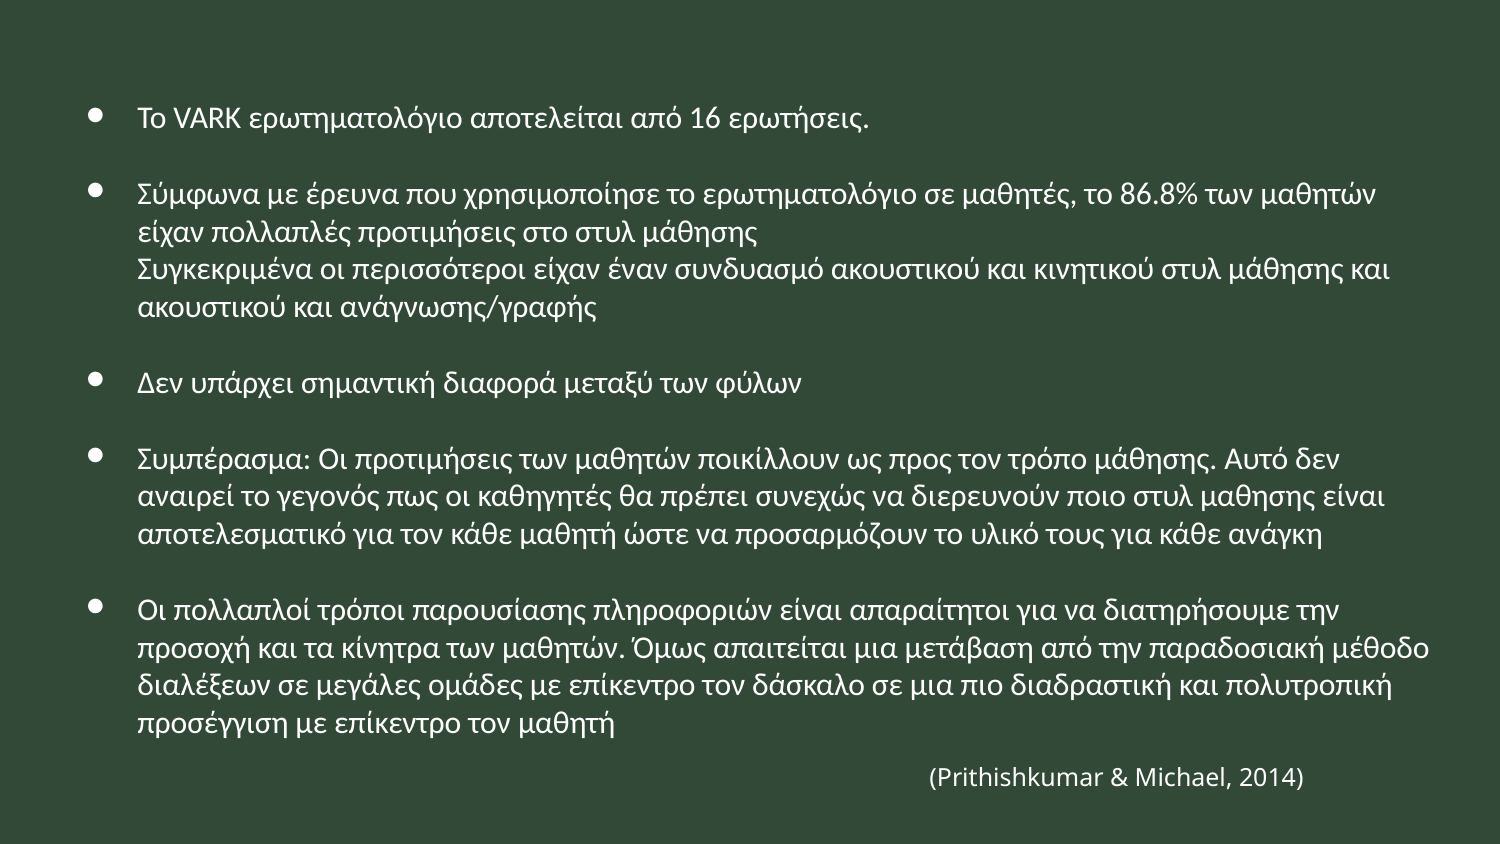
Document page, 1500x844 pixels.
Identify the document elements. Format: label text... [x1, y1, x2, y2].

subtitle Το VARK ερωτηματολόγιο αποτελείται από 16 ερωτήσεις. Σύμφωνα με έρευνα που χρησιμοποίησε το ερωτηματολόγιο σε μαθητές, το 86.8% των μαθητών είχαν πολλαπλές προτιμήσεις στο στυλ μάθησης Συγκεκριμένα οι περισσότεροι είχαν έναν συνδυασμό ακουστικού και κινητικού στυλ μάθησης και ακουστικού και ανάγνωσης/γραφής Δεν υπάρχει σημαντική διαφορά μεταξύ των φύλων Συμπέρασμα: Οι προτιμήσεις των μαθητών ποικίλλουν ως προς τον τρόπο μάθησης. Αυτό δεν αναιρεί το γεγονός πως οι καθηγητές θα πρέπει συνεχώς να διερευνούν ποιο στυλ μαθησης είναι αποτελεσματικό για τον κάθε μαθητή ώστε να προσαρμόζουν το υλικό τους για κάθε ανάγκη Οι πολλαπλοί τρόποι παρουσίασης πληροφοριών είναι απαραίτητοι για να διατηρήσουμε την προσοχή και τα κίνητρα των μαθητών. Όμως απαιτείται μια μετάβαση από την παραδοσιακή μέθοδο διαλέξεων σε μεγάλες ομάδες με επίκεντρο τον δάσκαλο σε μια πιο διαδραστική και πολυτροπική προσέγγιση με επίκεντρο τον μαθητή [51, 82, 1457, 760]
text_box (Prithishkumar & Michael, 2014) [914, 746, 1469, 832]
